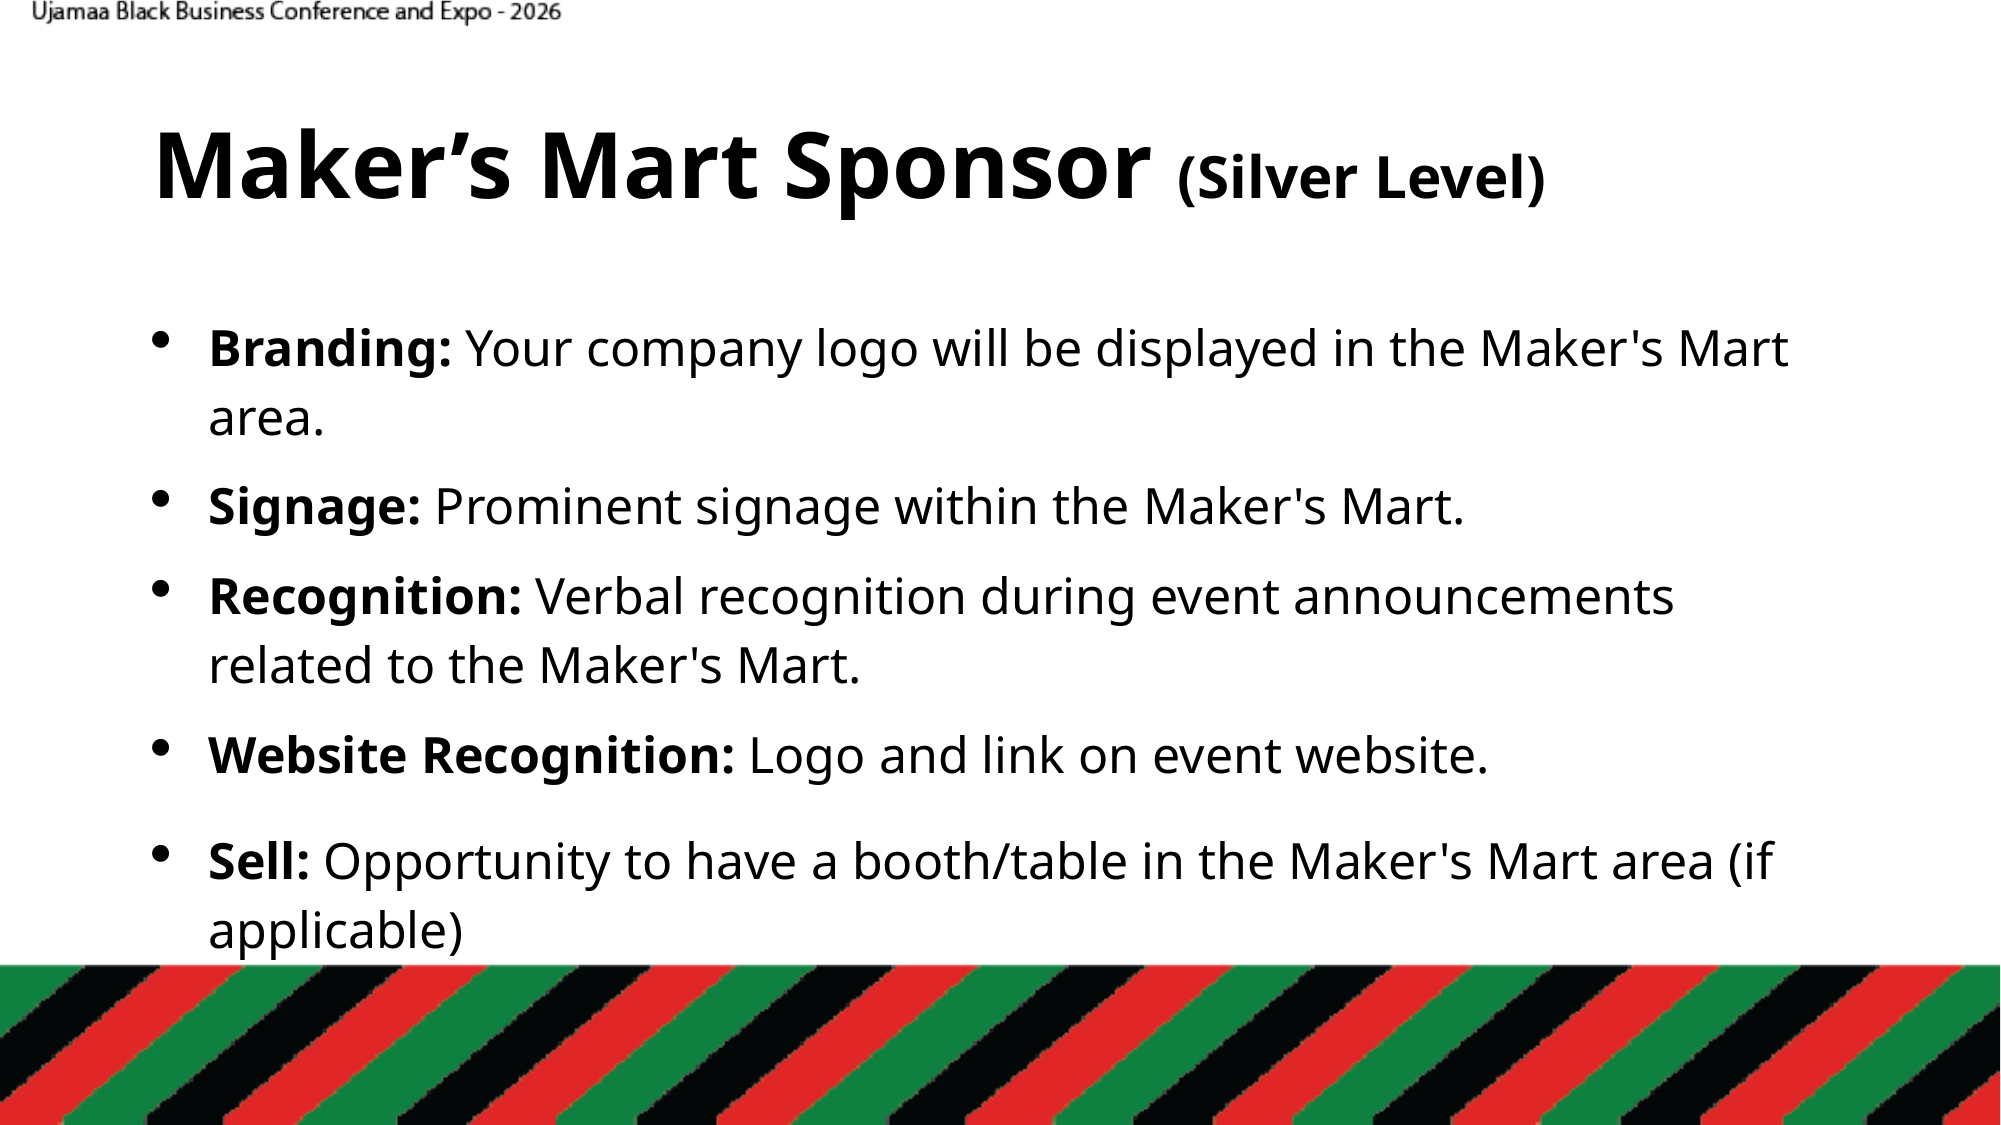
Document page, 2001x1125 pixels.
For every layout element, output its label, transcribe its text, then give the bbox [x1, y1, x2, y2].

picture [0, 0, 2001, 1125]
list Branding: Your company logo will be displayed in the Maker's Mart area. Signage: Prominent signage within the Maker's Mart. Recognition: Verbal recognition during event announcements related to the Maker's Mart. Website Recognition: Logo and link on event website. Sell: Opportunity to have a booth/table in the Maker's Mart area (if applicable) [137, 299, 1863, 1014]
title Maker’s Mart Sponsor (Silver Level) [137, 59, 1863, 278]
